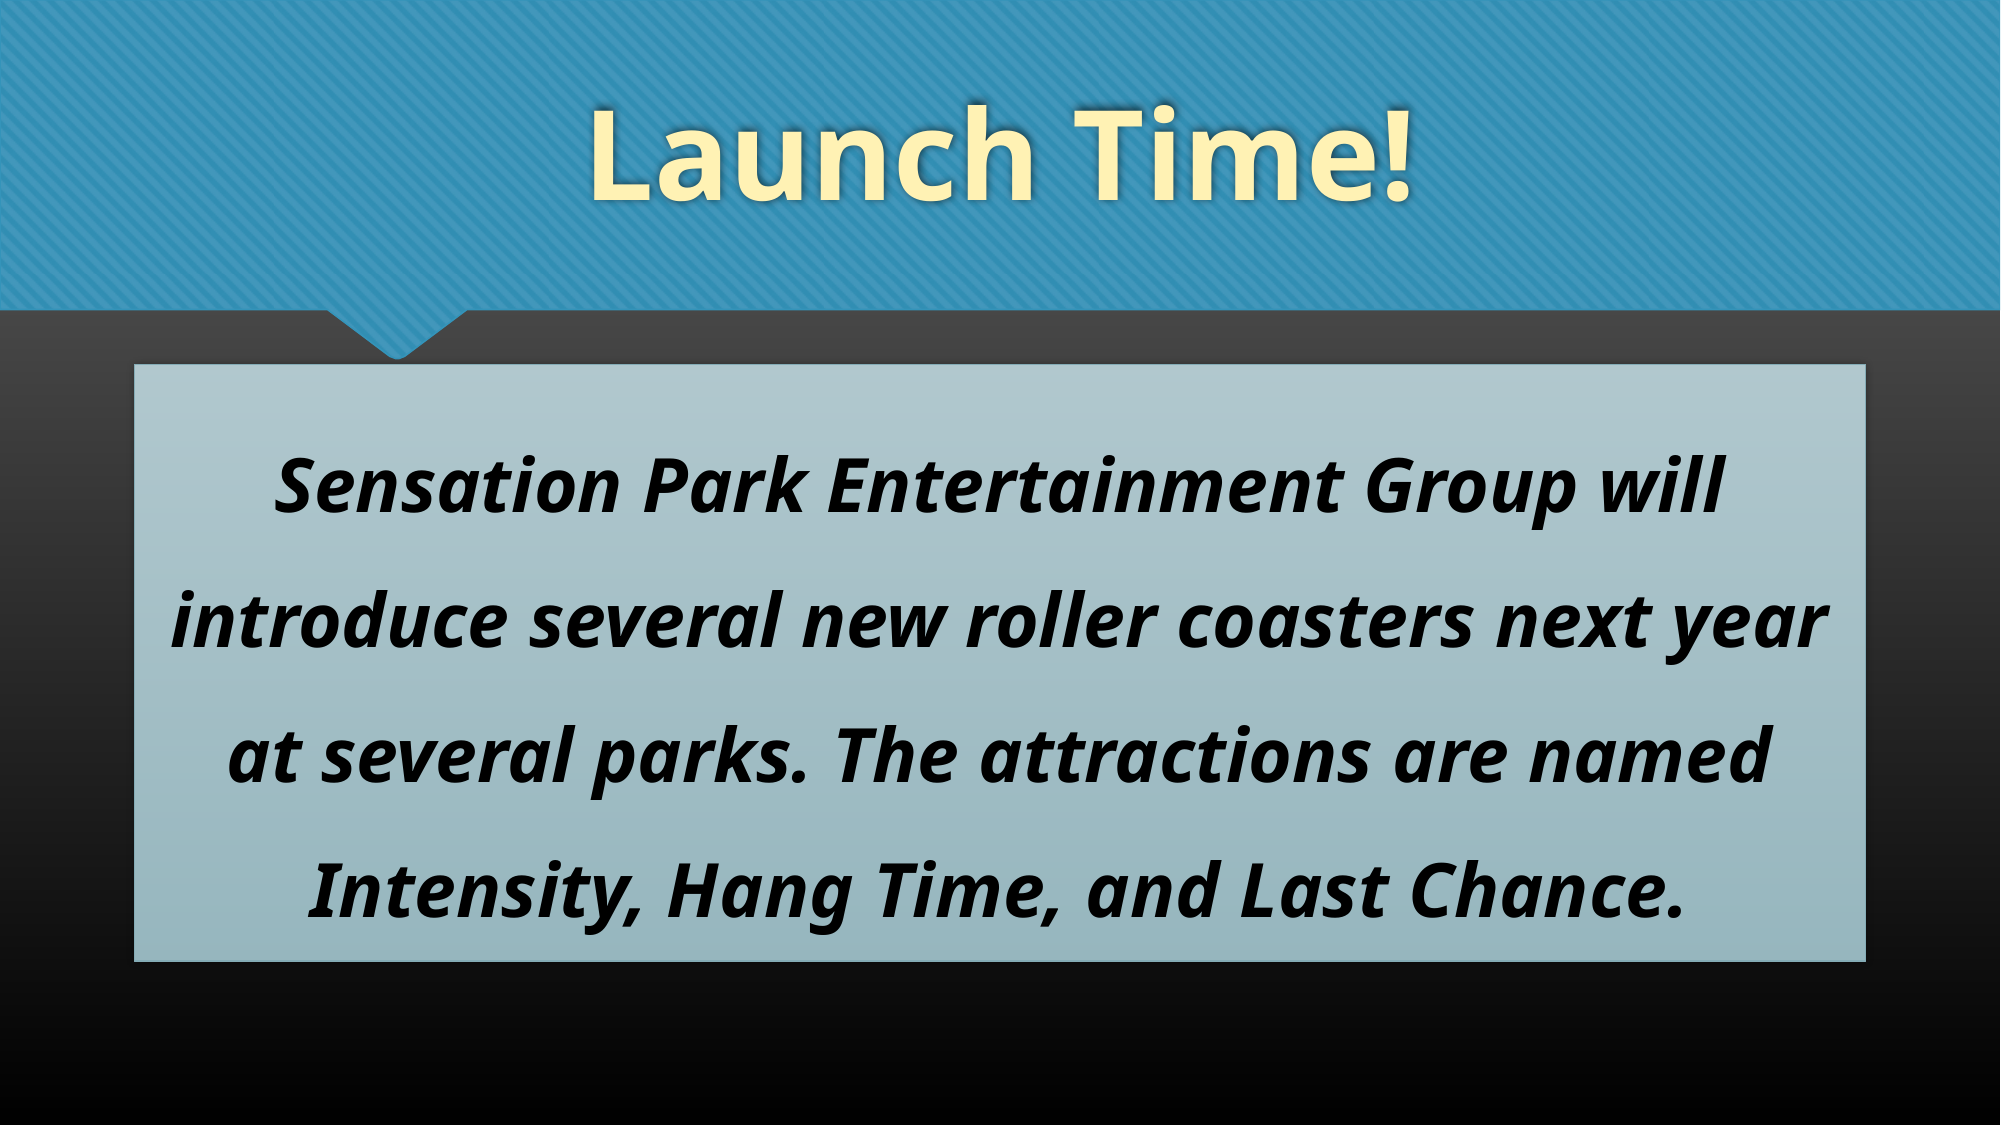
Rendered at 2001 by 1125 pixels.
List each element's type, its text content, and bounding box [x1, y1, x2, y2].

title Launch Time! [132, 73, 1868, 233]
list Sensation Park Entertainment Group will introduce several new roller coasters next year at several parks. The attractions are named Intensity, Hang Time, and Last Chance. [134, 364, 1866, 962]
